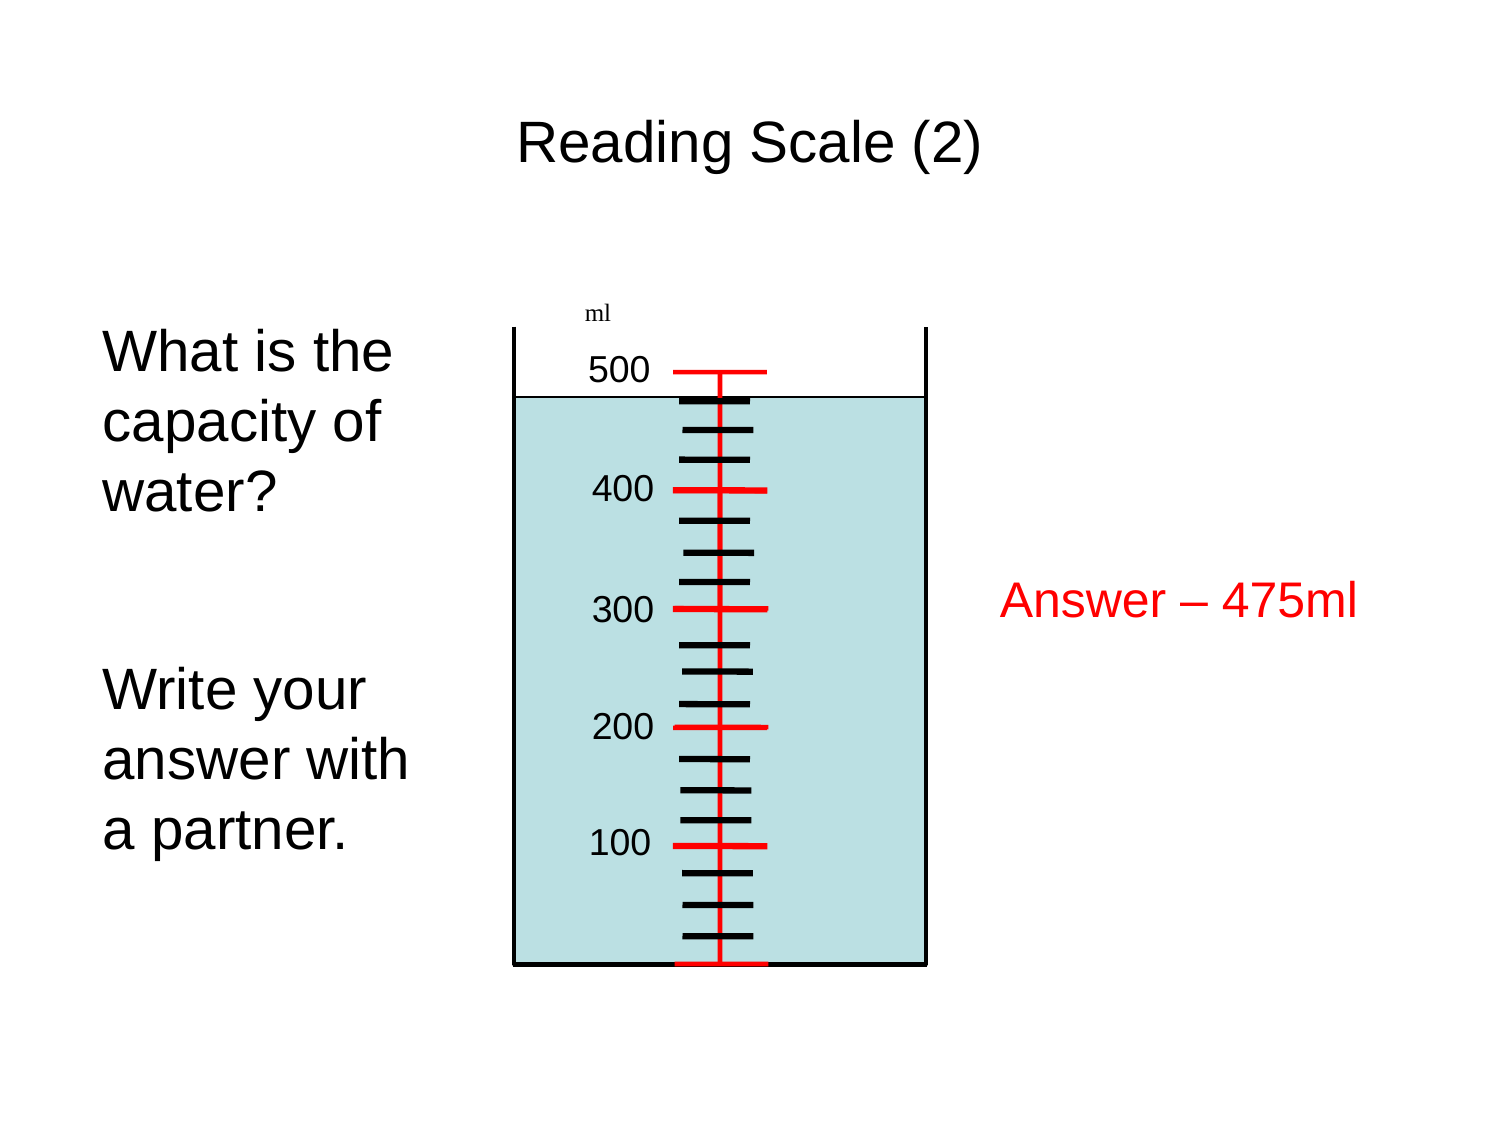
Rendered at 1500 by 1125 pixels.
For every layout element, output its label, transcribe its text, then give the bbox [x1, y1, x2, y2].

title Reading Scale (2) [74, 44, 1426, 233]
text_box What is the capacity of water? Write your answer with a partner. [87, 305, 454, 869]
text_box Answer – 475ml [985, 560, 1387, 636]
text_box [513, 288, 927, 965]
